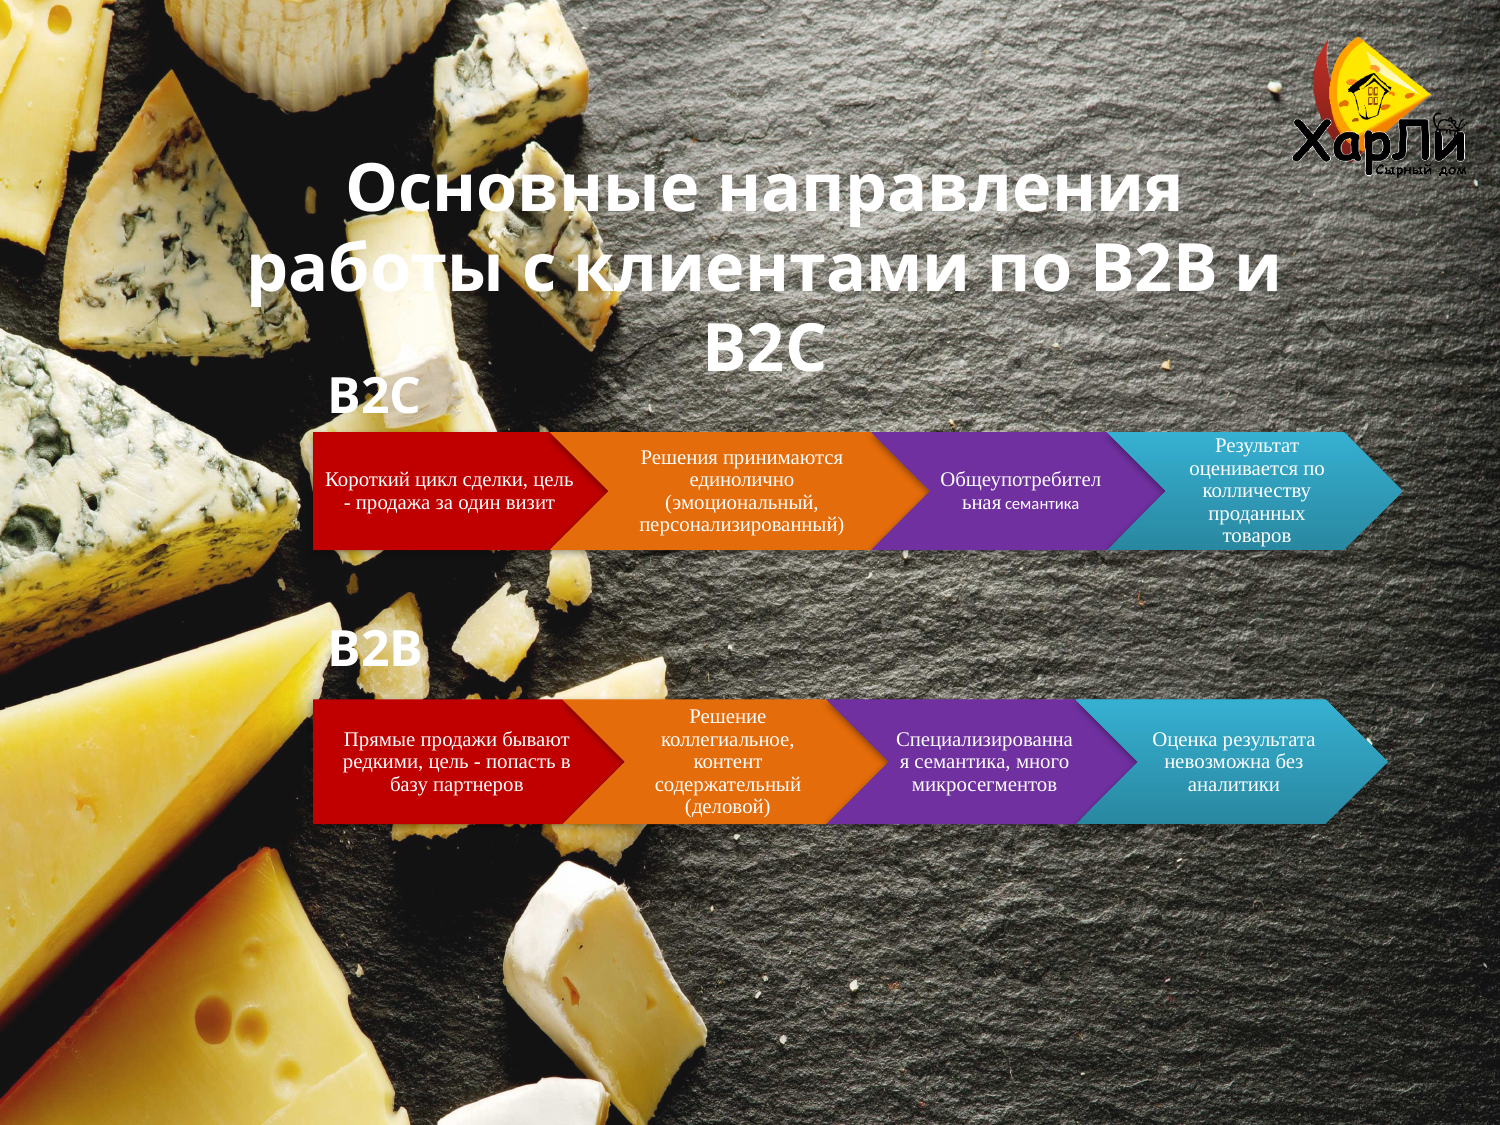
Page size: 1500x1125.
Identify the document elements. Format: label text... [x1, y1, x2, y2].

text_box Основные направления работы c клиентами по B2B и B2C [194, 137, 1335, 392]
picture [0, 0, 1500, 1125]
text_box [312, 396, 1404, 587]
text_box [312, 666, 1389, 857]
text_box B2C [312, 355, 490, 395]
text_box B2B [312, 608, 443, 666]
